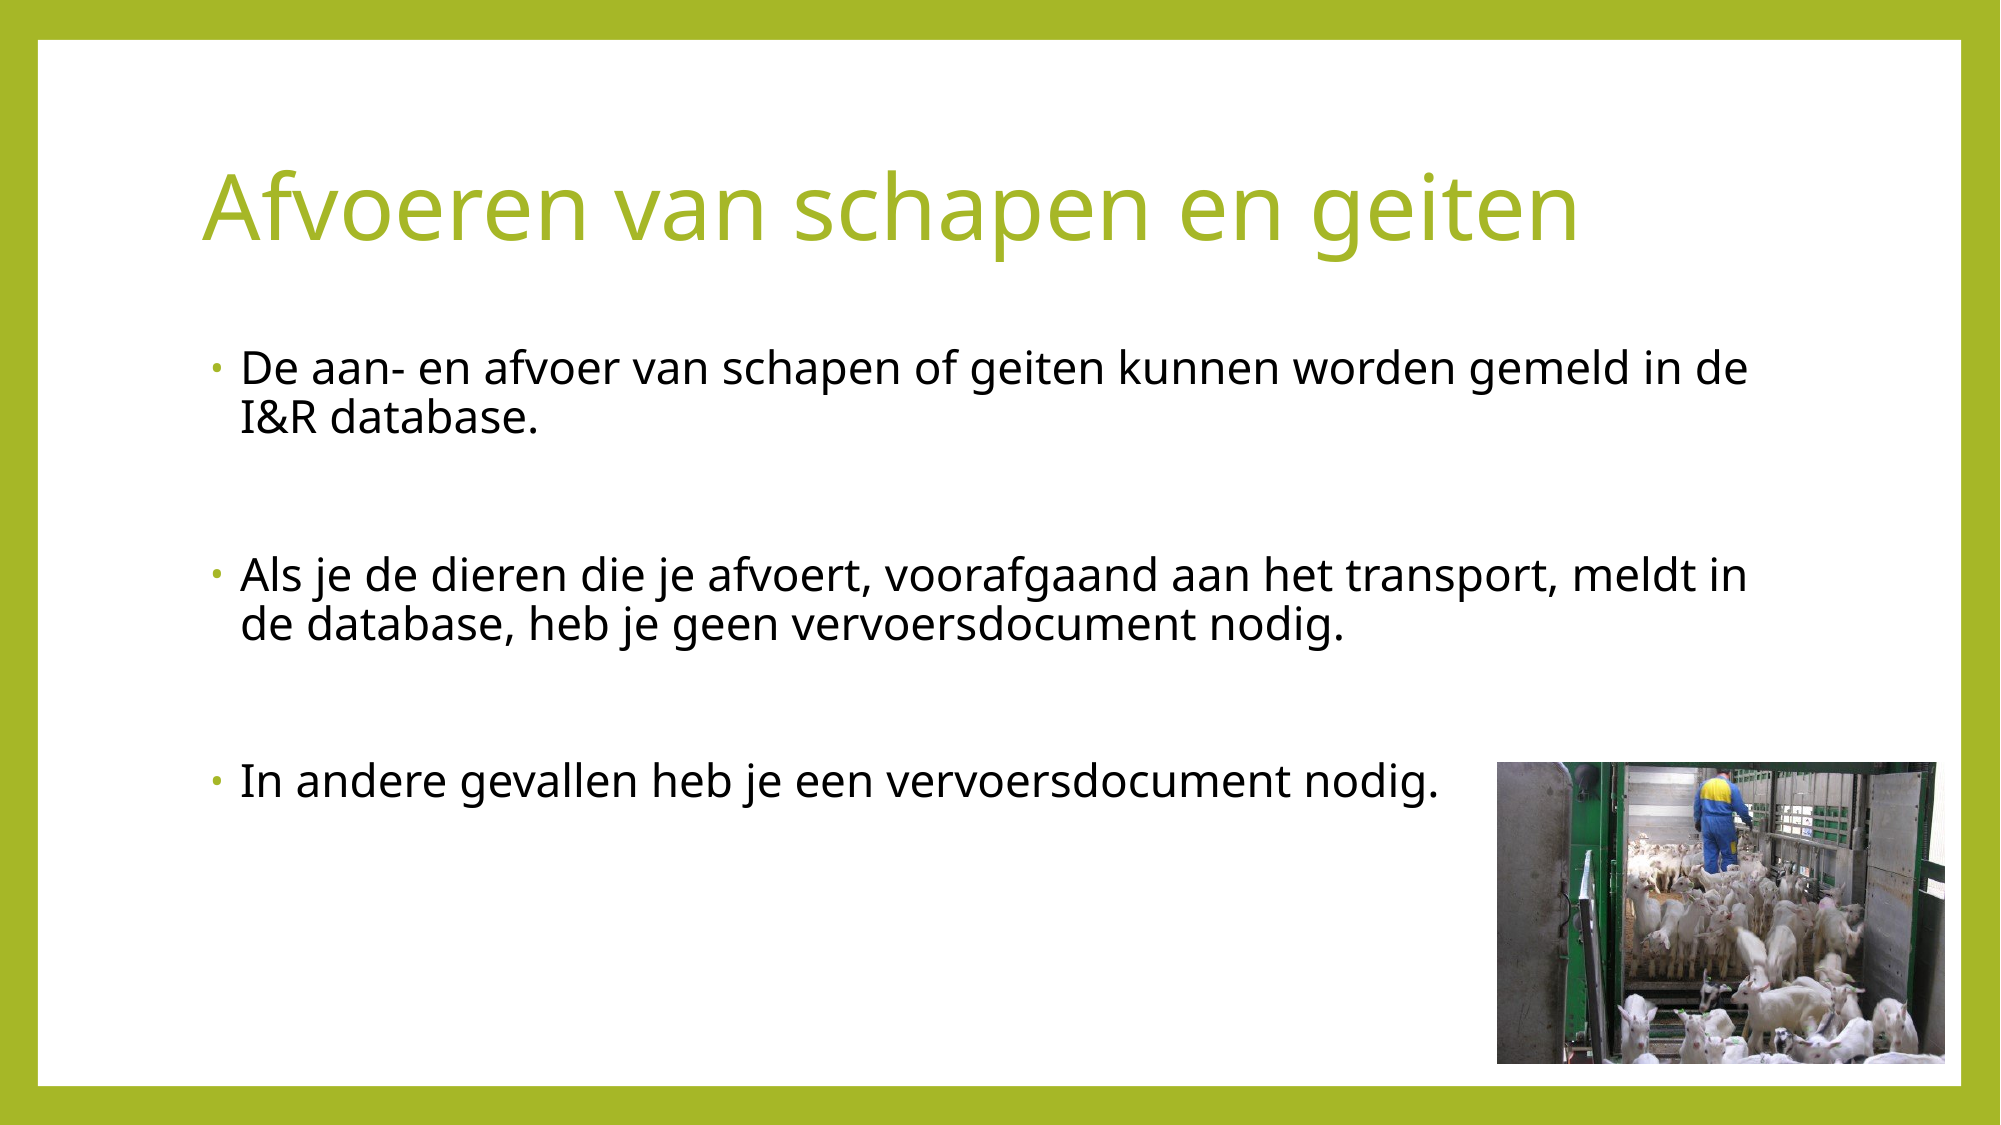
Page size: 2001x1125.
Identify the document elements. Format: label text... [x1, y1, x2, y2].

list De aan- en afvoer van schapen of geiten kunnen worden gemeld in de I&R database. Als je de dieren die je afvoert, voorafgaand aan het transport, meldt in de database, heb je geen vervoersdocument nodig. In andere gevallen heb je een vervoersdocument nodig. [187, 337, 1808, 1000]
title Afvoeren van schapen en geiten [187, 99, 1808, 323]
picture [1497, 762, 1945, 1065]
